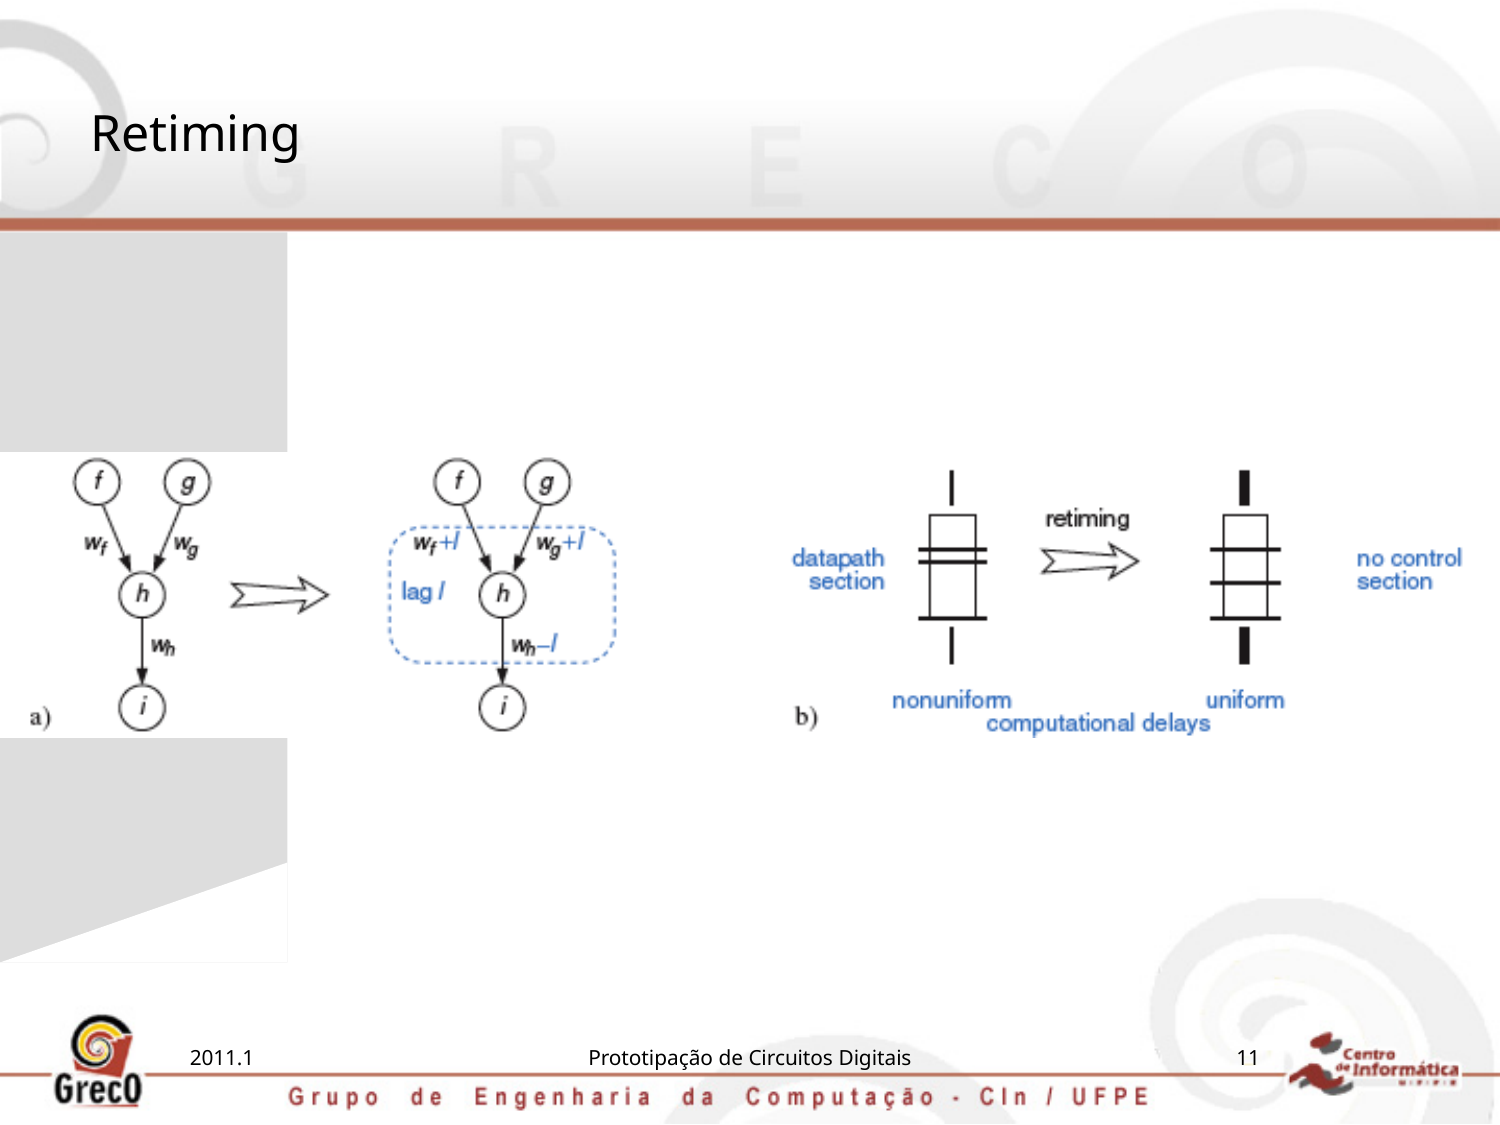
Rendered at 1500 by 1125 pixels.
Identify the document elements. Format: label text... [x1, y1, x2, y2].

footer Prototipação de Circuitos Digitais [512, 1037, 988, 1113]
title Retiming [74, 37, 1463, 226]
slide_number 11 [1037, 1037, 1276, 1113]
picture [0, 1, 1500, 1124]
slide_number 2011.1 [174, 1037, 488, 1113]
